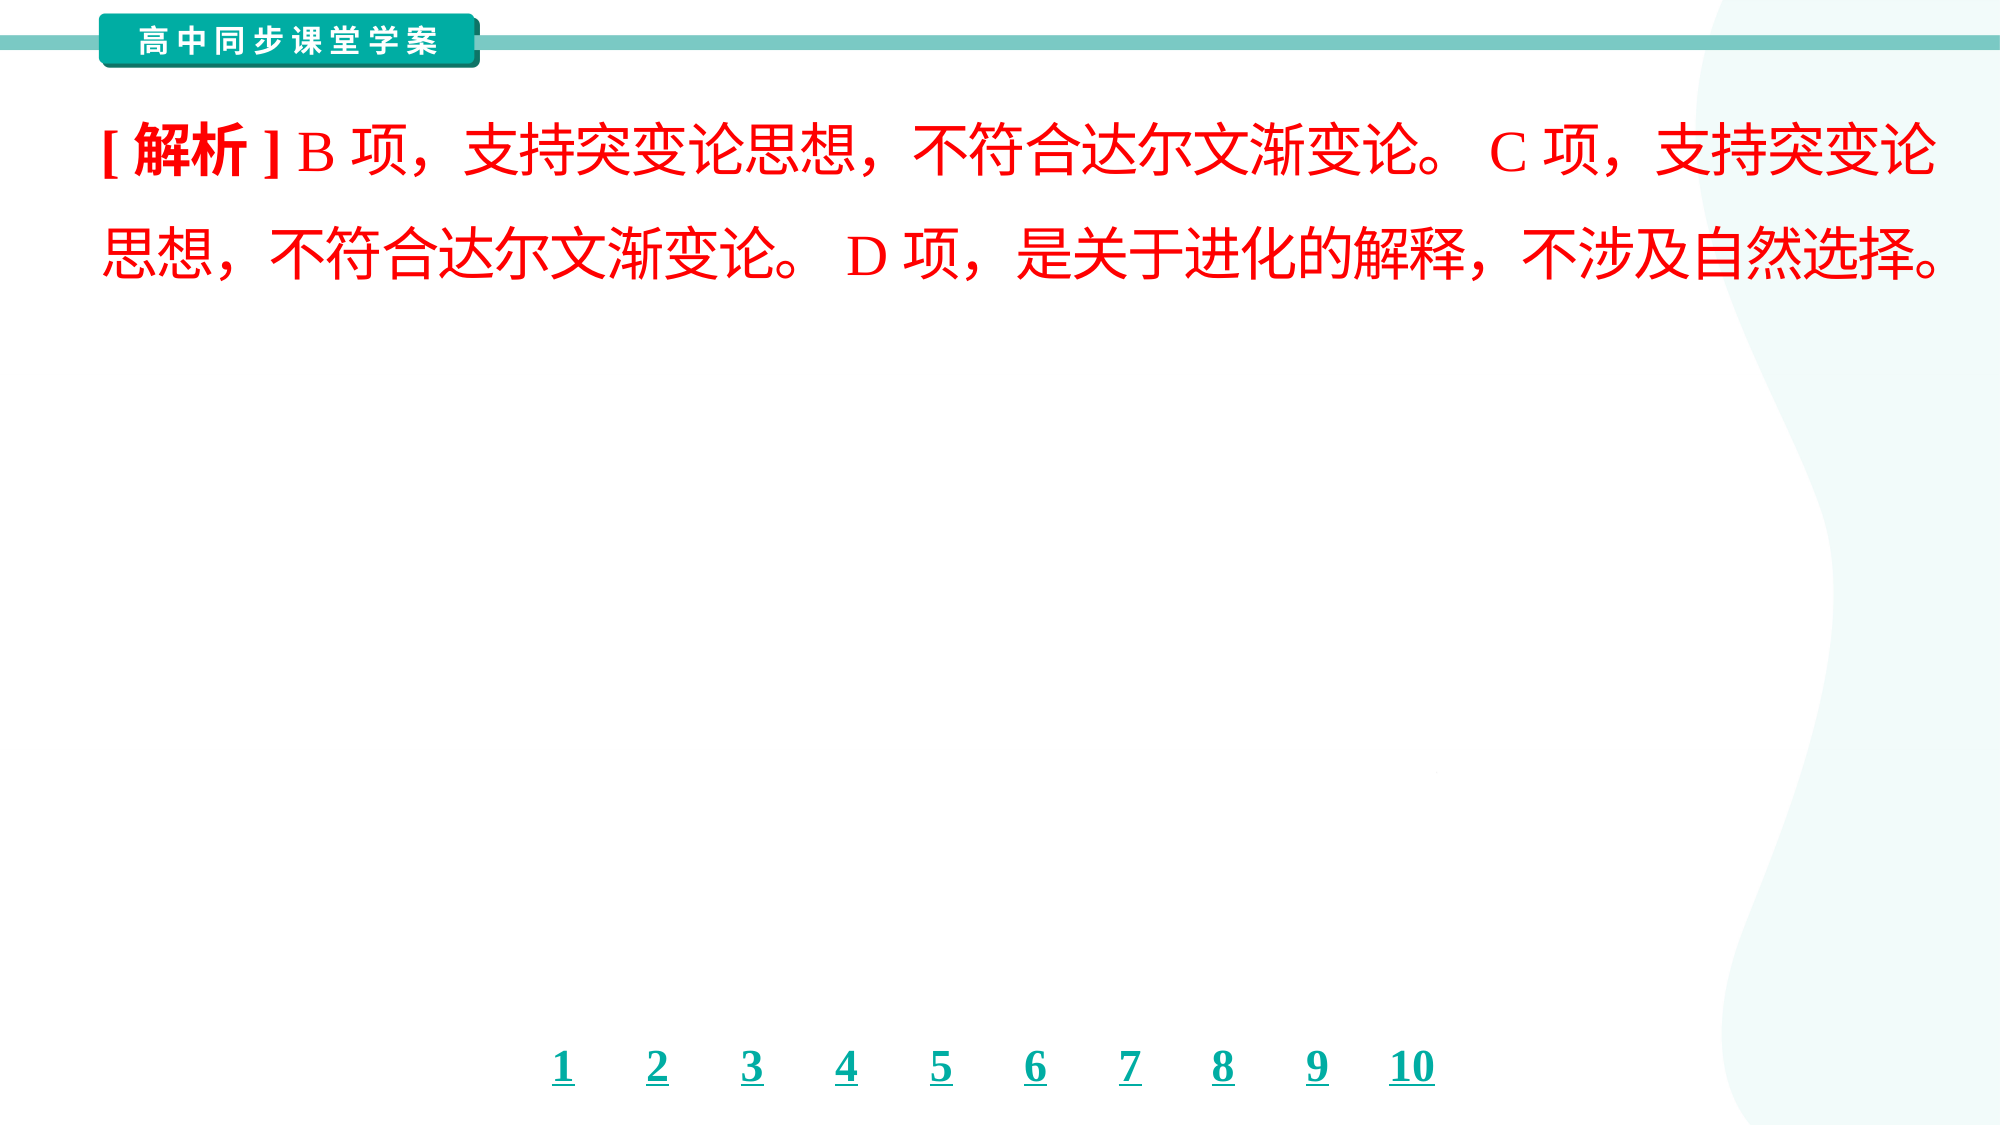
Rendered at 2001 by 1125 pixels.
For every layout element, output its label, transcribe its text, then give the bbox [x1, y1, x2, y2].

text_box [解析] B项，支持突变论思想，不符合达尔文渐变论。C项，支持突变论 思想，不符合达尔文渐变论。D项，是关于进化的解释，不涉及自然选择。 [100, 76, 1899, 277]
picture [0, 0, 2000, 1125]
